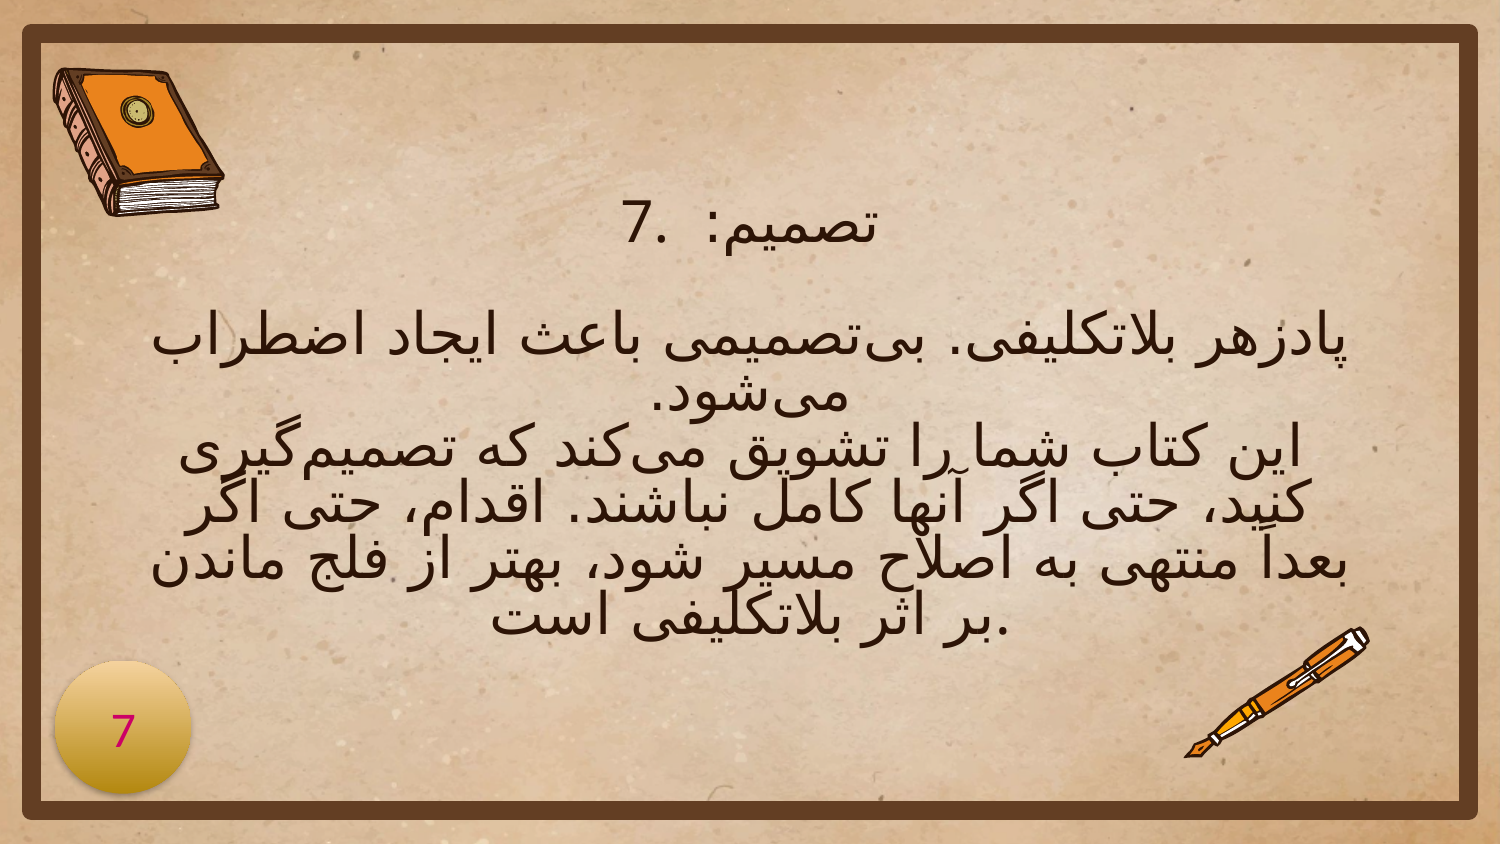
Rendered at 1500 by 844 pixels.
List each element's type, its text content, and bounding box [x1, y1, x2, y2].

text_box 7 [54, 660, 192, 794]
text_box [38, 66, 236, 222]
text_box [1164, 614, 1386, 772]
title 7. تصمیم: پادزهر بلاتکلیفی. بی‌تصمیمی باعث ایجاد اضطراب می‌شود. این کتاب شما را تشویق می‌کند که تصمیم‌گیری کنید، حتی اگر آنها کامل نباشند. اقدام، حتی اگر بعداً منتهی به اصلاح مسیر شود، بهتر از فلج ماندن بر اثر بلاتکلیفی است. [116, 214, 1383, 630]
